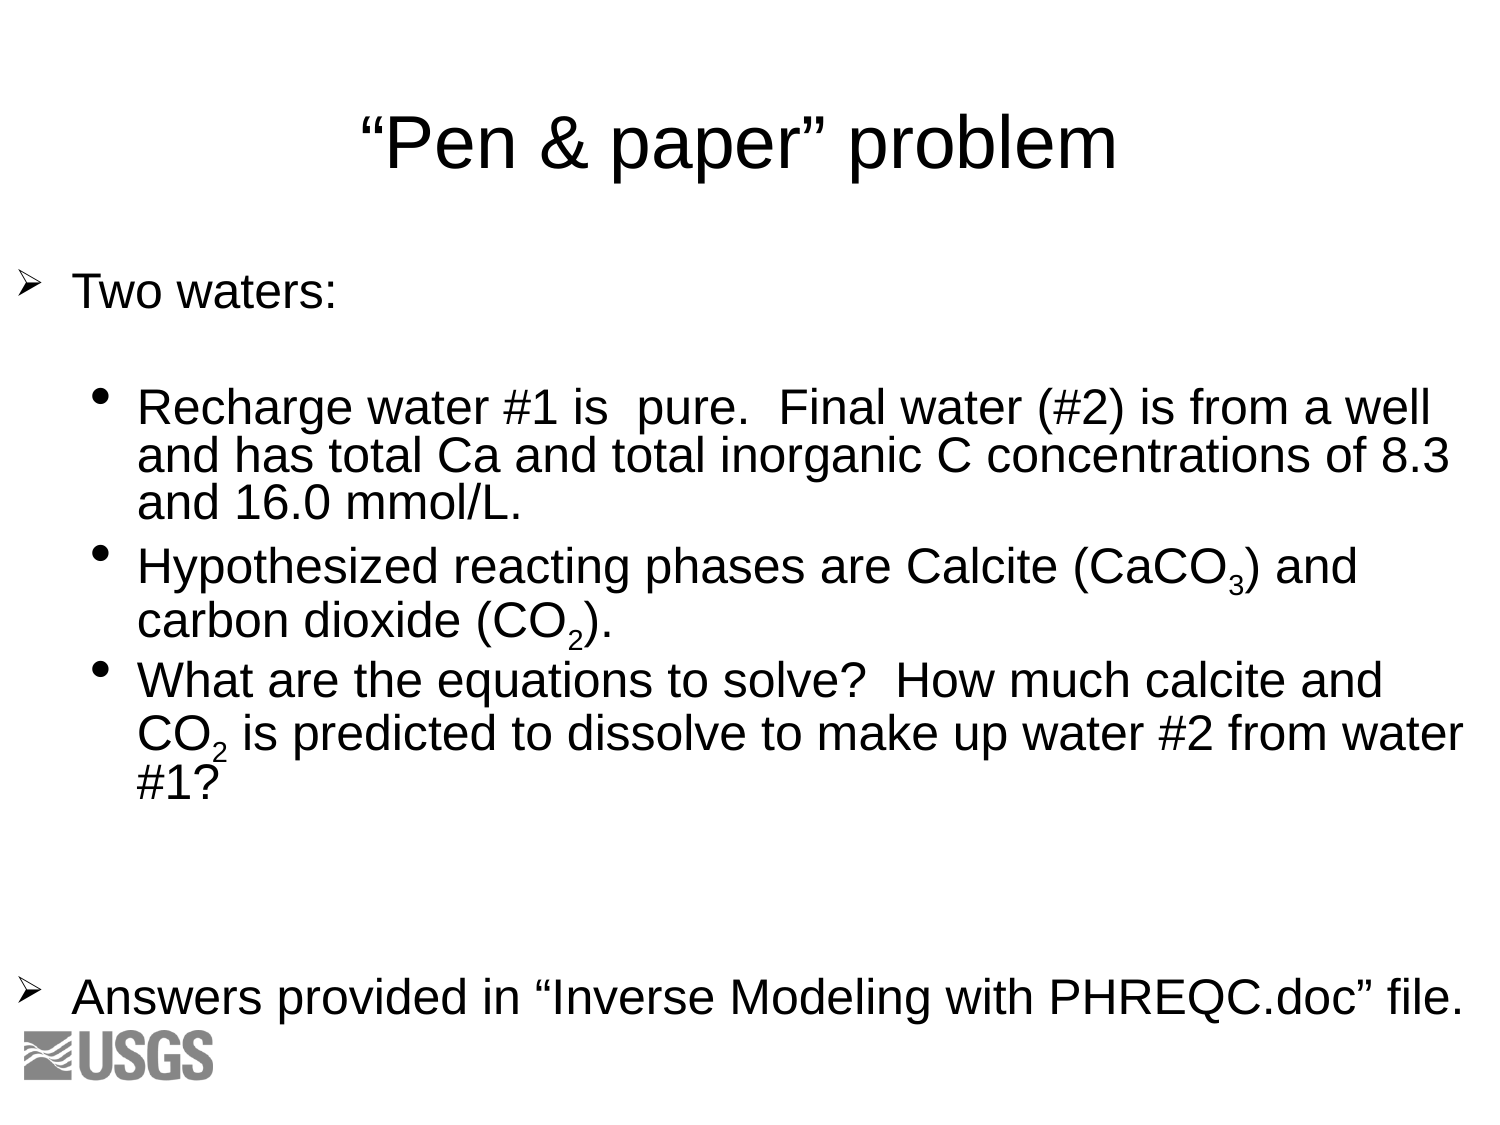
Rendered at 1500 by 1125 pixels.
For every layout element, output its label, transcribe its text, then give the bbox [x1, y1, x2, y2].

list Two waters: Recharge water #1 is pure. Final water (#2) is from a well and has total Ca and total inorganic C concentrations of 8.3 and 16.0 mmol/L. Hypothesized reacting phases are Calcite (CaCO3) and carbon dioxide (CO2). What are the equations to solve? How much calcite and CO2 is predicted to dissolve to make up water #2 from water #1? Answers provided in “Inverse Modeling with PHREQC.doc” file. [0, 262, 1500, 1006]
title “Pen & paper” problem [74, 44, 1426, 233]
